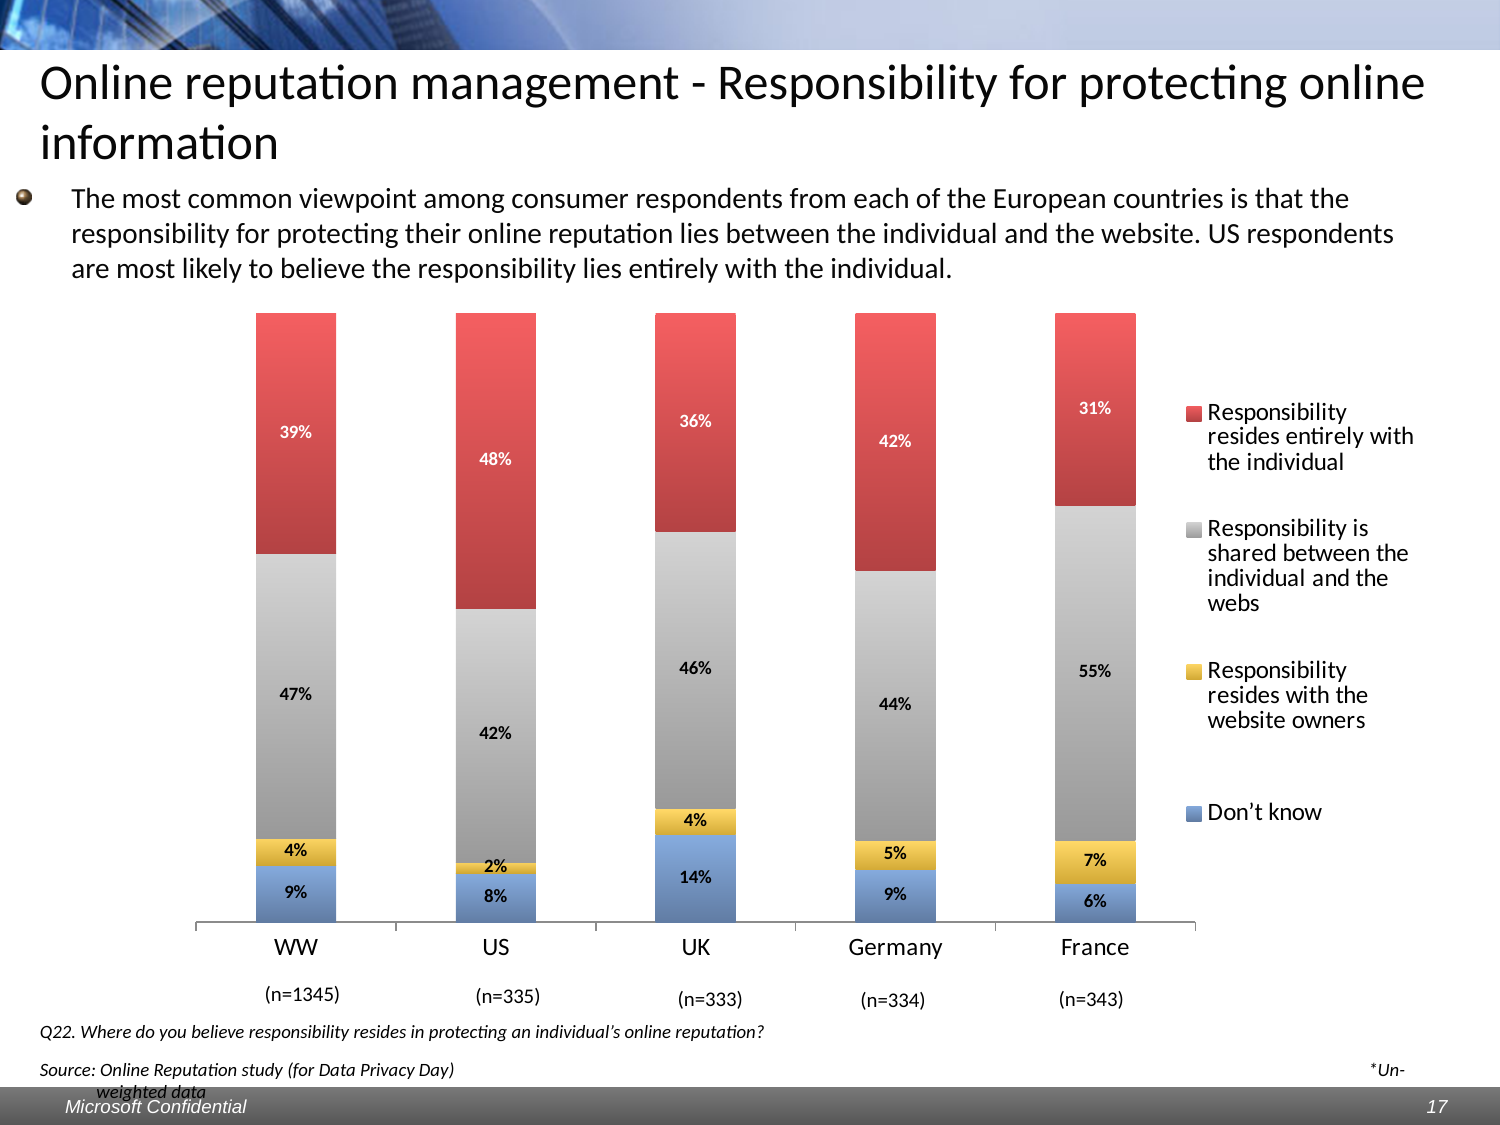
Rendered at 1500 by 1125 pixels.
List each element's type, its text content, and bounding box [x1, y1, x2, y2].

picture [0, 0, 1500, 51]
list Source: Online Reputation study (for Data Privacy Day) *Un-weighted data [24, 1050, 1475, 1088]
chart [0, 286, 1440, 1006]
title Online reputation management - Responsibility for protecting online information [24, 52, 1475, 167]
picture [15, 188, 32, 205]
list The most common viewpoint among consumer respondents from each of the European countries is that the responsibility for protecting their online reputation lies between the individual and the website. US respondents are most likely to believe the responsibility lies entirely with the individual. [0, 171, 1450, 279]
list Q22. Where do you believe responsibility resides in protecting an individual’s online reputation? [24, 1012, 1475, 1050]
